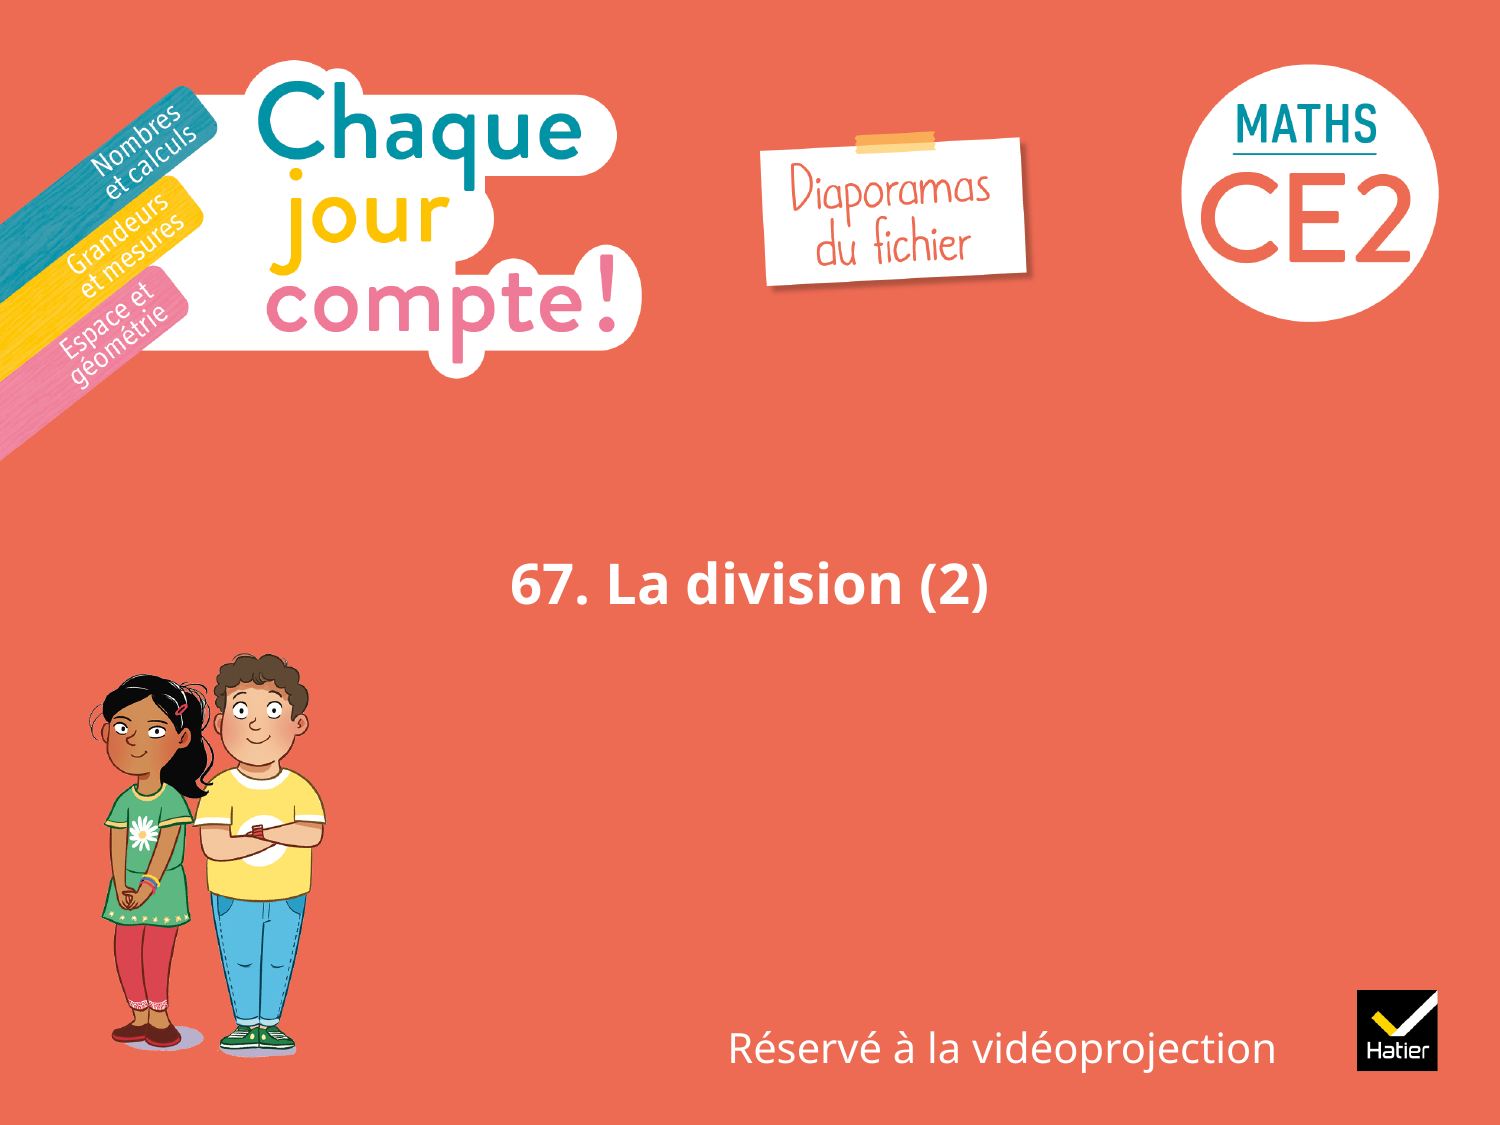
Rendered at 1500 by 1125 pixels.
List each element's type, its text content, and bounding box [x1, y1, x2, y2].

picture [0, 0, 1500, 1125]
title 67. La division (2) [112, 498, 1388, 627]
